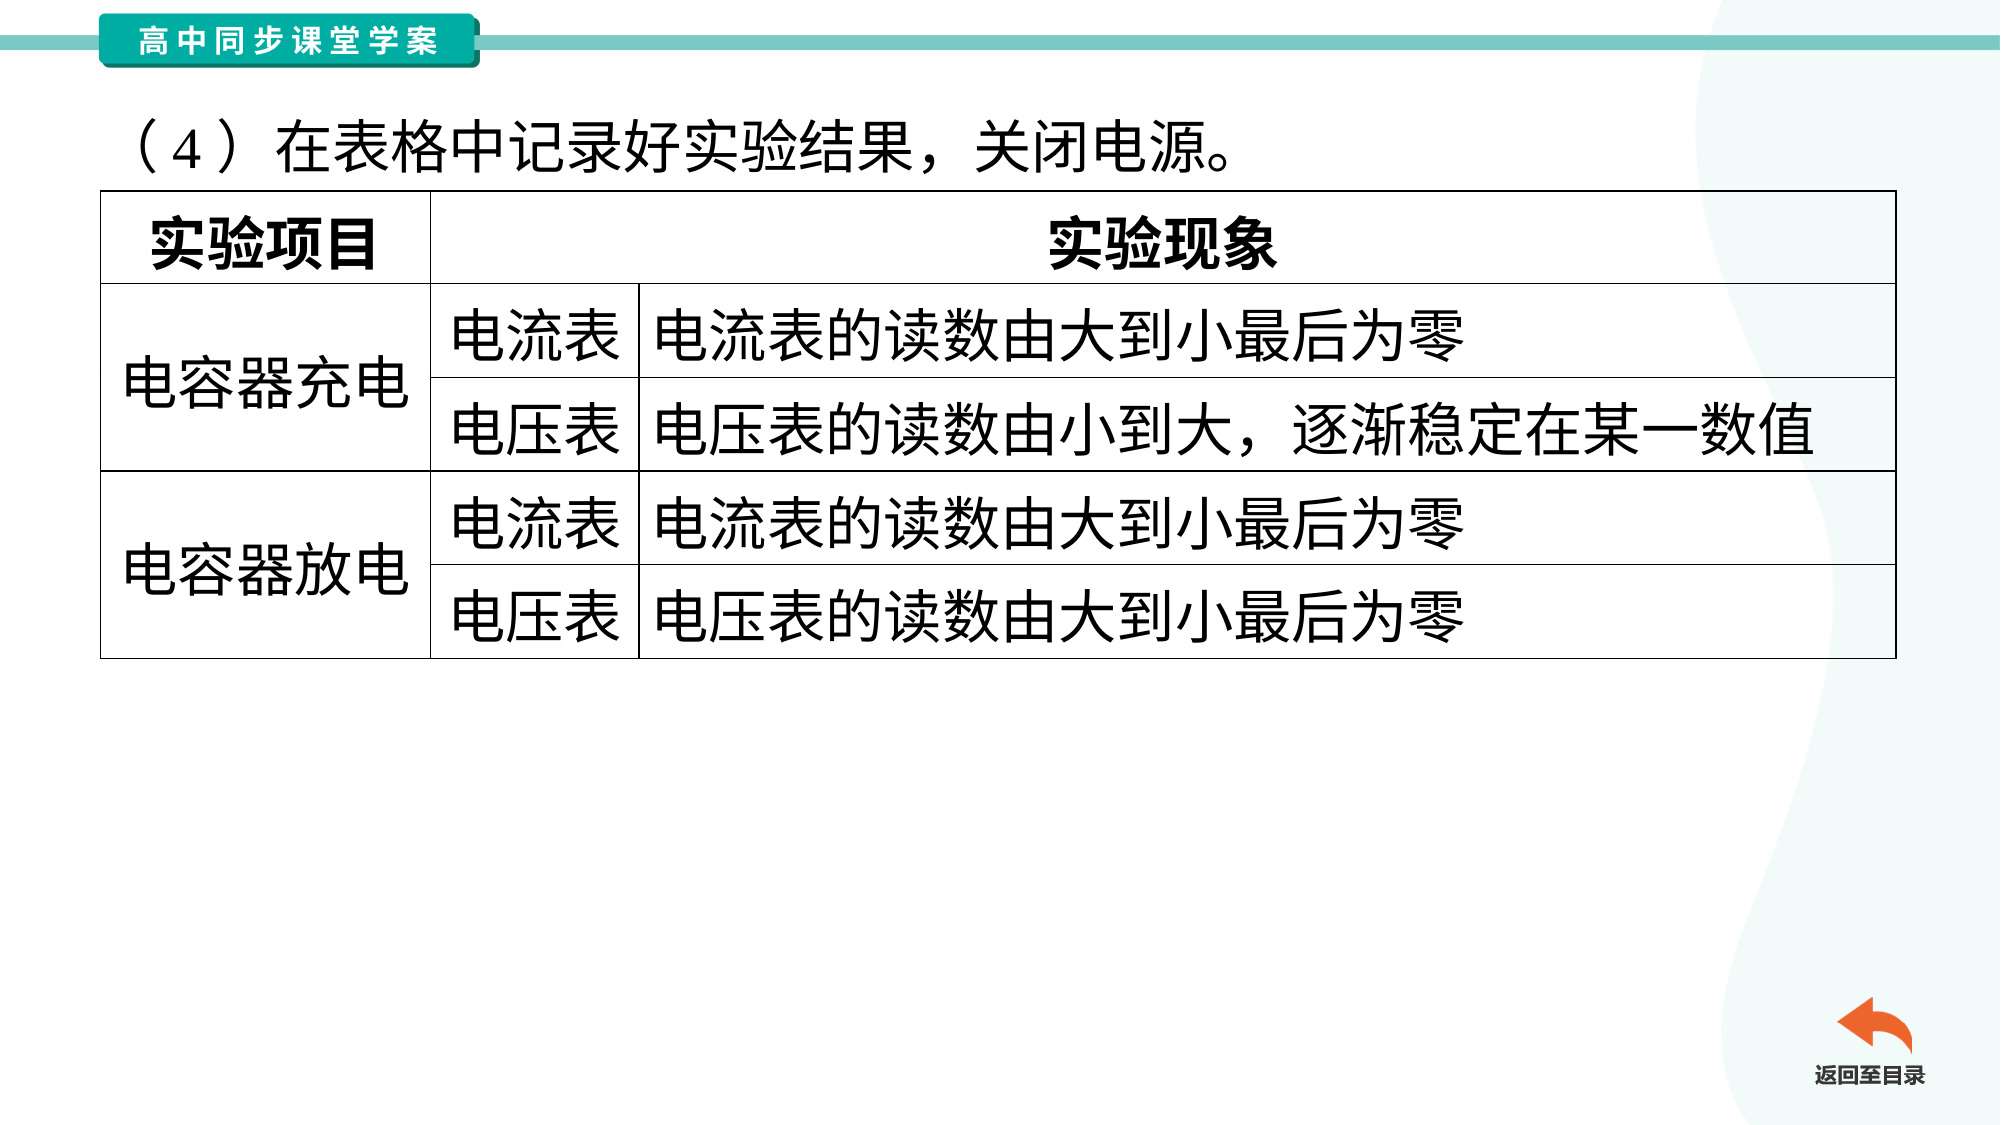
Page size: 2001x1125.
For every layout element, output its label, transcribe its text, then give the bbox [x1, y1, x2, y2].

table_header 实验项目 [101, 192, 430, 283]
table_cell 电流表的读数由大到小最后为零 [640, 284, 1895, 377]
table_cell 电容器放电 [101, 472, 430, 658]
table_cell 电流表 [431, 472, 638, 564]
table_header 实验现象 [431, 192, 1895, 283]
table_cell 电流表 [431, 284, 638, 377]
table_cell 电压表 [431, 565, 638, 658]
table_cell 电流表的读数由大到小最后为零 [640, 472, 1895, 564]
table_cell 电容器充电 [101, 284, 430, 470]
text_box （4）在表格中记录好实验结果，关闭电源。 [100, 76, 1899, 170]
table_cell 电压表的读数由大到小最后为零 [640, 565, 1895, 658]
table_cell 电压表的读数由小到大，逐渐稳定在某一数值 [640, 378, 1895, 470]
picture [0, 0, 2000, 1125]
table_cell 电压表 [431, 378, 638, 470]
